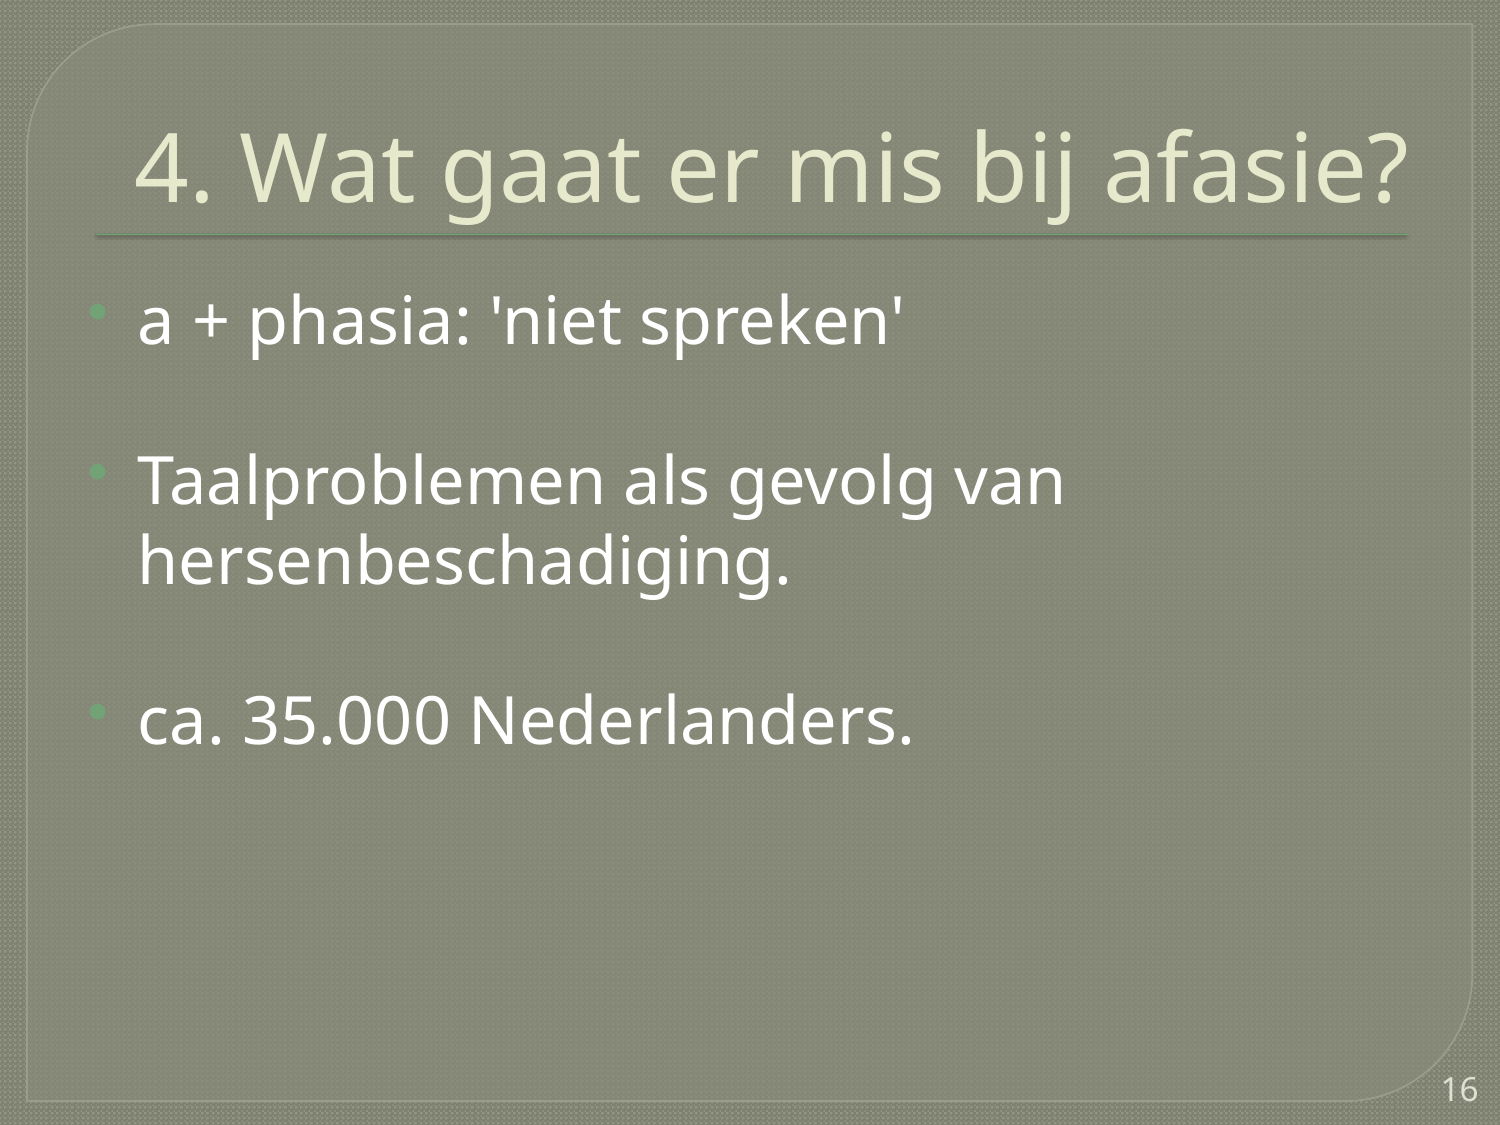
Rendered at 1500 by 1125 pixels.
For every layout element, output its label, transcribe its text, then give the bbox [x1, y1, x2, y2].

list a + phasia: 'niet spreken' Taalproblemen als gevolg van hersenbeschadiging. ca. 35.000 Nederlanders. [75, 270, 1425, 1013]
title 4. Wat gaat er mis bij afasie? [75, 41, 1425, 230]
slide_number 16 [1417, 1068, 1494, 1114]
